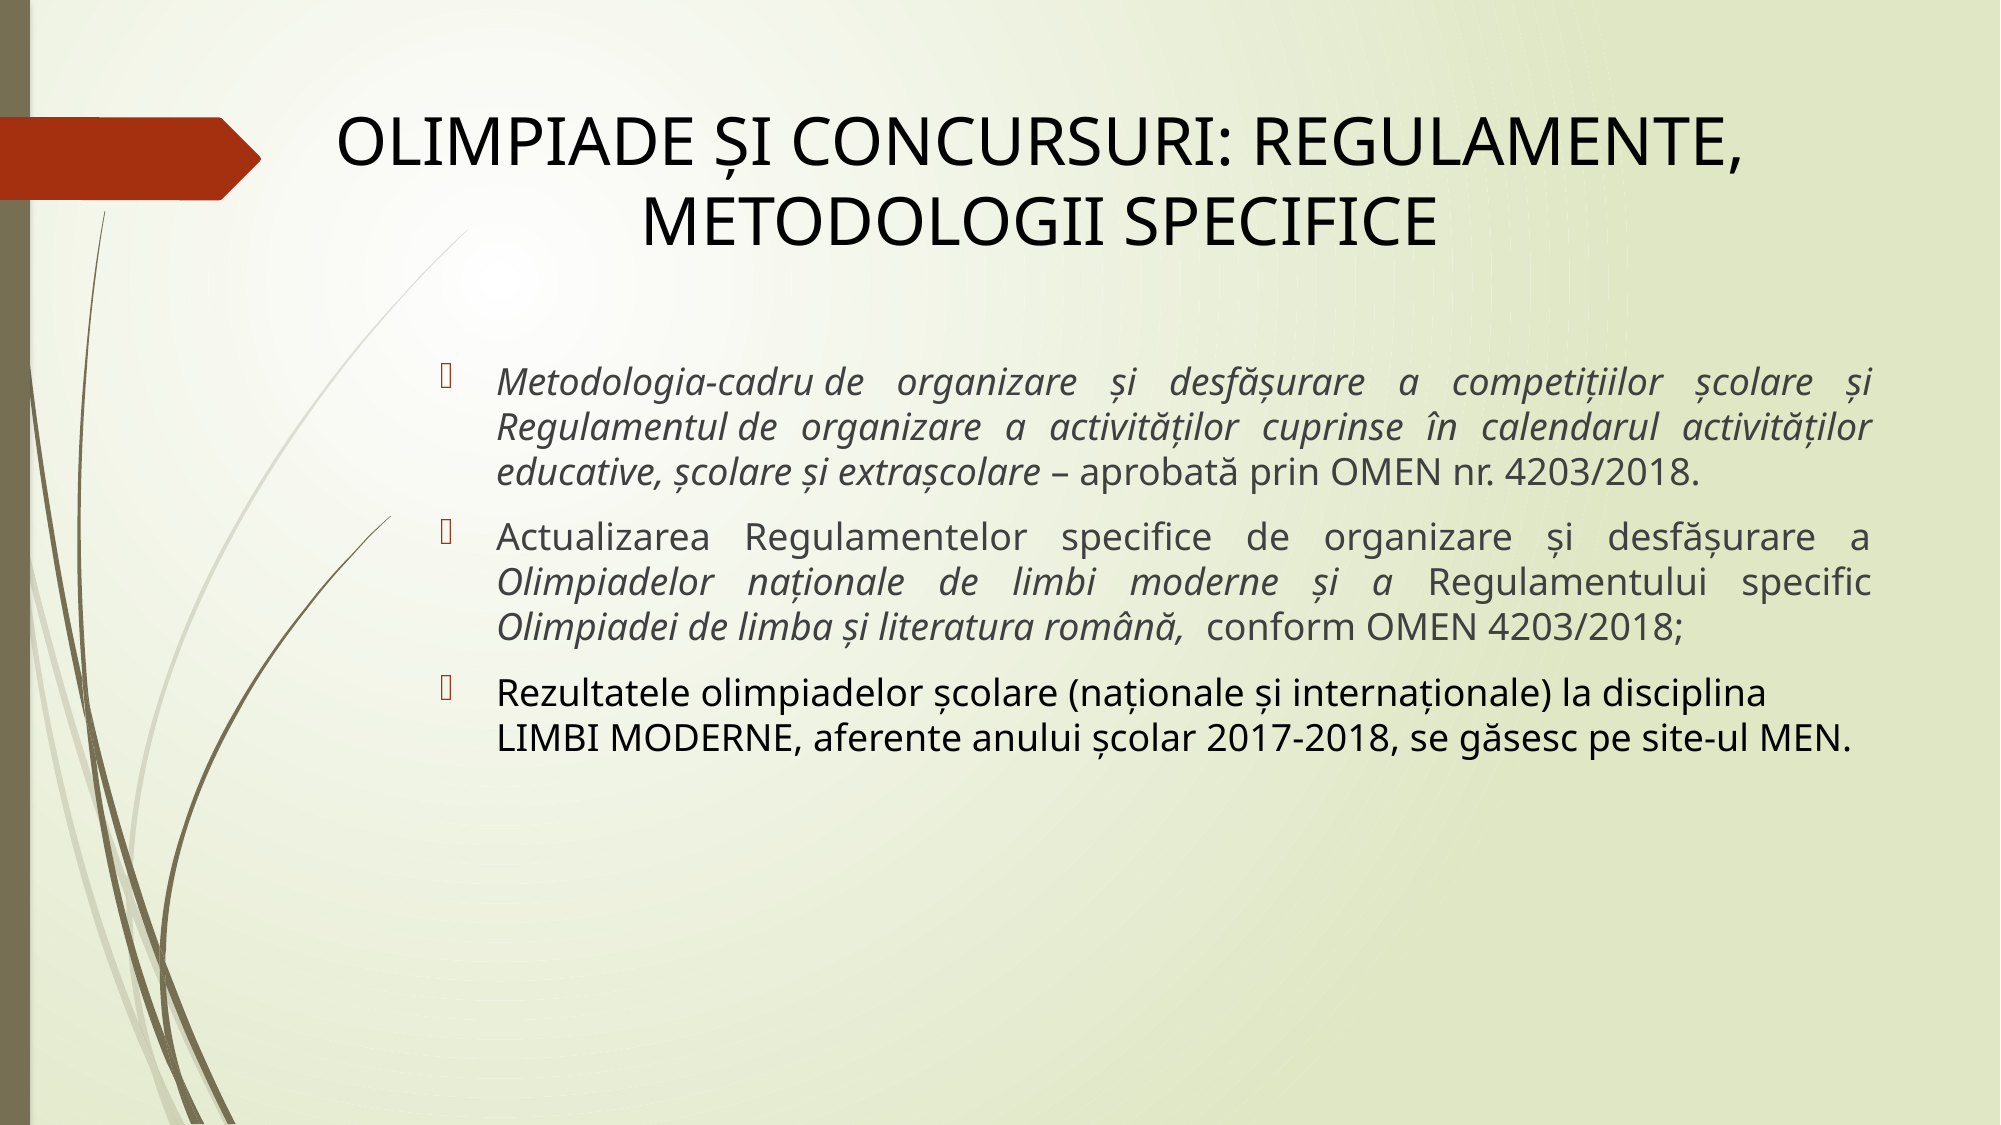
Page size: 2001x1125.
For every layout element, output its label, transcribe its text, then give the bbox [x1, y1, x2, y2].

title OLIMPIADE ȘI CONCURSURI: REGULAMENTE, METODOLOGII SPECIFICE [265, 90, 1816, 302]
list Metodologia-cadru de organizare şi desfăşurare a competiţiilor şcolare şi Regulamentul de organizare a activităţilor cuprinse în calendarul activităţilor educative, şcolare şi extraşcolare – aprobată prin OMEN nr. 4203/2018. Actualizarea Regulamentelor specifice de organizare și desfășurare a Olimpiadelor naționale de limbi moderne și a Regulamentului specific Olimpiadei de limba și literatura română, conform OMEN 4203/2018; Rezultatele olimpiadelor școlare (naționale și internaționale) la disciplina LIMBI MODERNE, aferente anului școlar 2017-2018, se găsesc pe site-ul MEN. [424, 350, 1888, 970]
